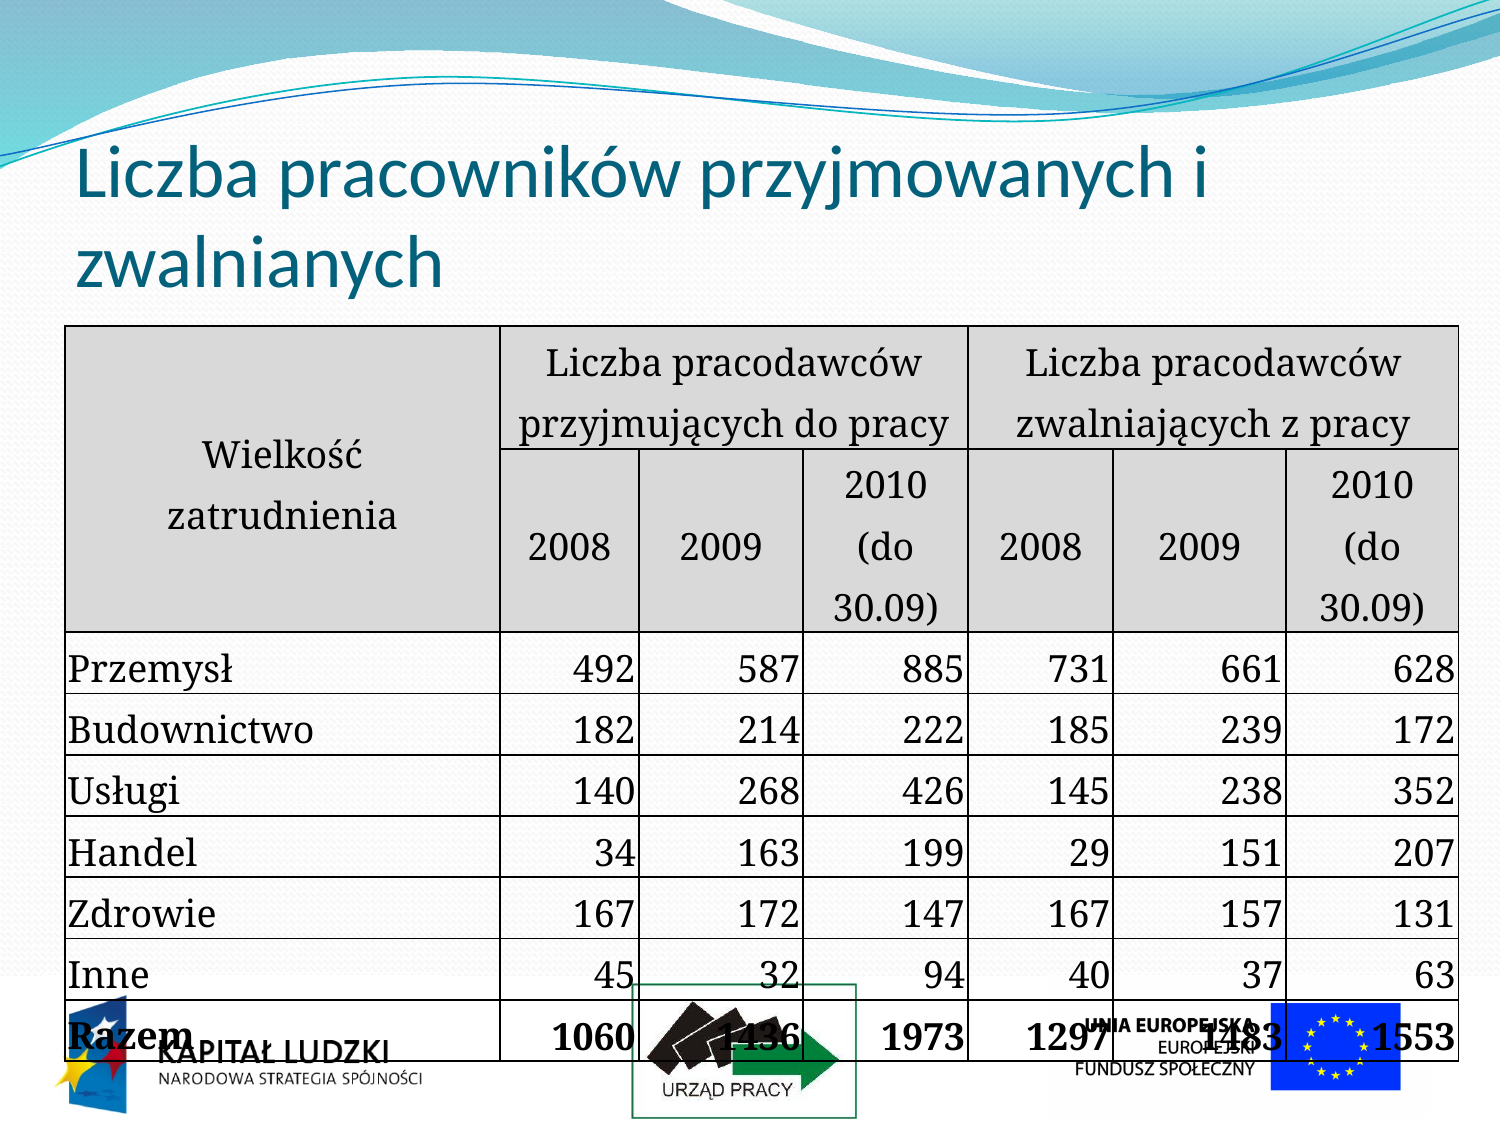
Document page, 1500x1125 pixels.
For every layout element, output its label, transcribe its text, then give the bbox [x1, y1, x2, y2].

table_cell 140 [501, 756, 638, 815]
table_cell 268 [640, 756, 802, 815]
table_header Liczba pracodawców zwalniających z pracy [969, 327, 1458, 448]
table_cell 2008 [969, 450, 1112, 631]
table_cell 661 [1114, 633, 1285, 693]
table_cell 587 [640, 633, 802, 693]
table_cell 2010 (do 30.09) [1287, 450, 1458, 631]
table_cell 172 [640, 878, 802, 938]
table_cell 207 [1287, 817, 1458, 876]
table_cell Razem [66, 1001, 499, 1060]
table_header Liczba pracodawców przyjmujących do pracy [501, 327, 967, 448]
table_cell 1436 [640, 1001, 802, 1060]
table_cell 145 [969, 756, 1112, 815]
table_cell 94 [804, 939, 967, 999]
table_cell 199 [804, 817, 967, 876]
table_cell Budownictwo [66, 694, 499, 754]
table_cell 32 [640, 939, 802, 999]
table_cell 1483 [1114, 1001, 1285, 1060]
table_cell Zdrowie [66, 878, 499, 938]
table_cell 2010 (do 30.09) [804, 450, 967, 631]
table_cell Handel [66, 817, 499, 876]
picture [41, 975, 442, 1125]
table_cell 222 [804, 694, 967, 754]
table_cell 885 [804, 633, 967, 693]
table_cell 37 [1114, 939, 1285, 999]
table_cell 238 [1114, 756, 1285, 815]
table_cell Usługi [66, 756, 499, 815]
table_cell 239 [1114, 694, 1285, 754]
table_cell 352 [1287, 756, 1458, 815]
picture [1045, 1062, 1430, 1118]
table_cell 2009 [640, 450, 802, 631]
title Liczba pracowników przyjmowanych i zwalnianych [75, 115, 1425, 303]
table_cell 167 [969, 878, 1112, 938]
table_cell 29 [969, 817, 1112, 876]
table_cell 1553 [1287, 1001, 1458, 1060]
table_cell 628 [1287, 633, 1458, 693]
table_cell 34 [501, 817, 638, 876]
table_cell 63 [1287, 939, 1458, 999]
table_cell Inne [66, 939, 499, 999]
picture [631, 1062, 857, 1119]
table_cell 731 [969, 633, 1112, 693]
table_cell 1297 [969, 1001, 1112, 1060]
table_cell 151 [1114, 817, 1285, 876]
table_cell 45 [501, 939, 638, 999]
table_cell 492 [501, 633, 638, 693]
table_cell 167 [501, 878, 638, 938]
table_cell 147 [804, 878, 967, 938]
table_cell 214 [640, 694, 802, 754]
table_header Wielkość zatrudnienia [66, 327, 499, 631]
table_cell 2009 [1114, 450, 1285, 631]
table_cell 172 [1287, 694, 1458, 754]
table_cell 426 [804, 756, 967, 815]
table_cell 182 [501, 694, 638, 754]
table_cell 163 [640, 817, 802, 876]
table_cell Przemysł [66, 633, 499, 693]
table_cell 157 [1114, 878, 1285, 938]
table_cell 40 [969, 939, 1112, 999]
table_cell 131 [1287, 878, 1458, 938]
table_cell 185 [969, 694, 1112, 754]
table_cell 1973 [804, 1001, 967, 1060]
table_cell 2008 [501, 450, 638, 631]
table_cell 1060 [501, 1001, 638, 1060]
